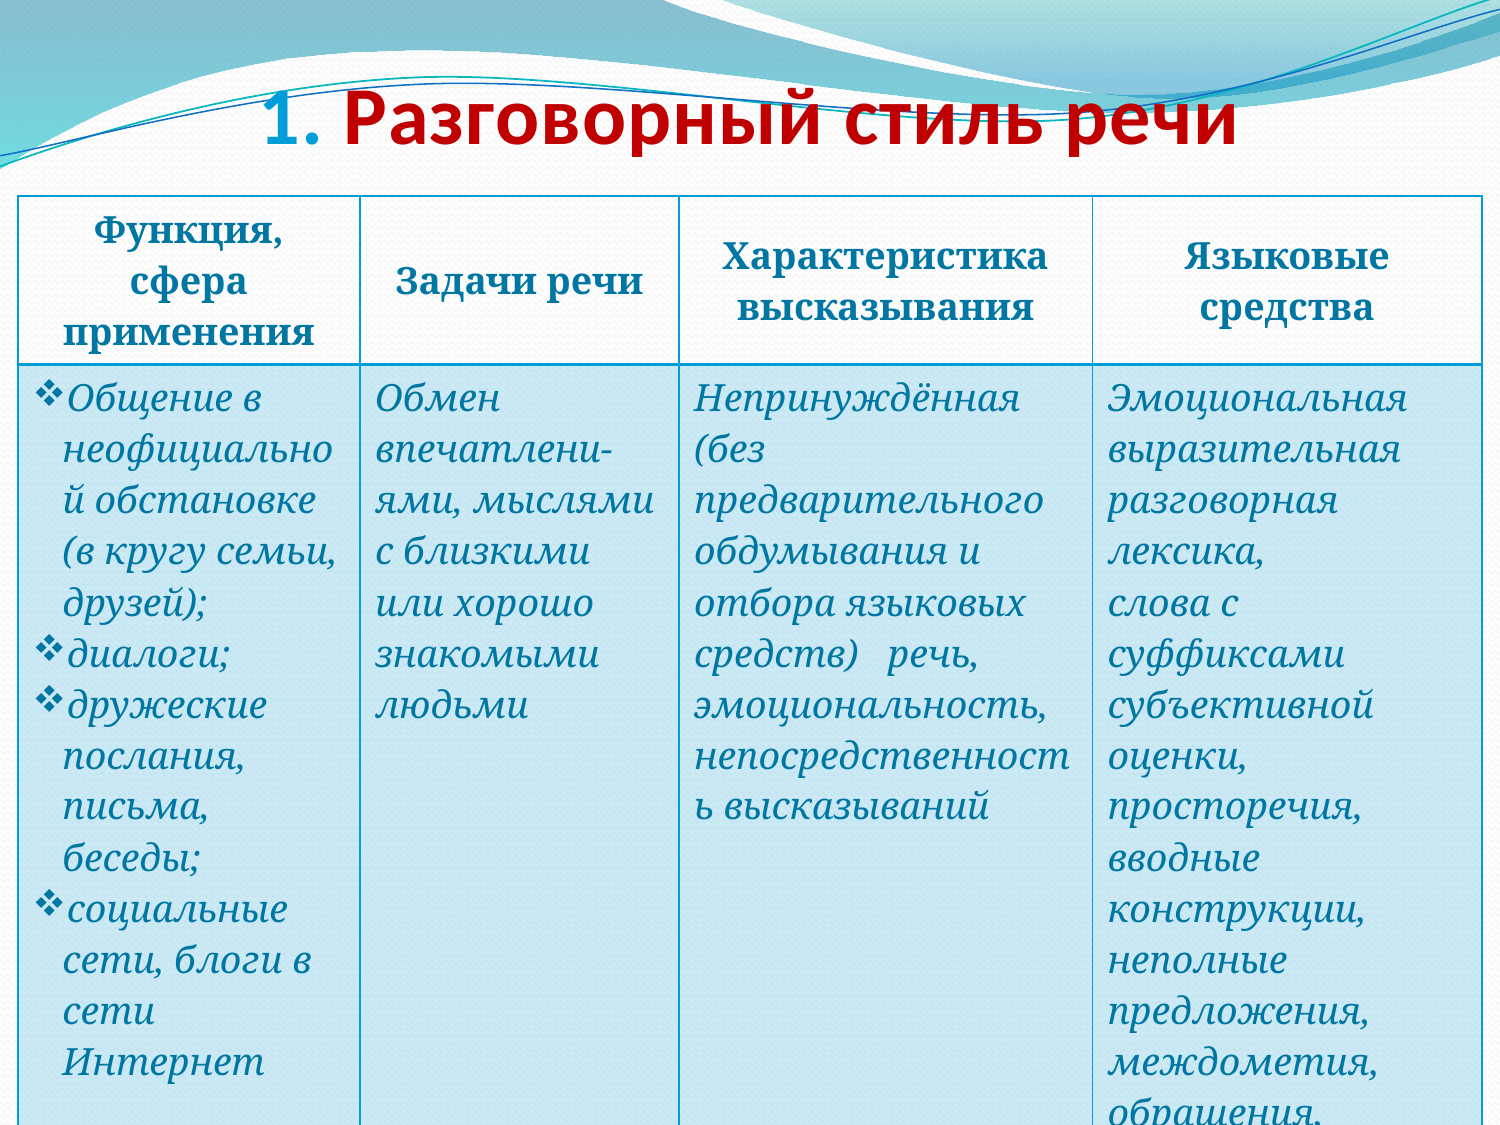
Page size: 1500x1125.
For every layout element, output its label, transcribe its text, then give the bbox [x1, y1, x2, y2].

table_cell Непринуждённая (без предварительного обдумывания и отбора языковых средств) речь, эмоциональность, непосредственность высказываний [680, 366, 1092, 1125]
table_header Характеристика высказывания [680, 197, 1092, 363]
table_cell Общение в неофициальной обстановке (в кругу семьи, друзей); диалоги; дружеские послания, письма, беседы; социальные сети, блоги в сети Интернет [19, 366, 359, 1125]
table_header Языковые средства [1093, 197, 1481, 363]
table_header Задачи речи [361, 197, 678, 363]
title 1. Разговорный стиль речи [75, 54, 1425, 161]
table_cell Эмоциональная выразительная разговорная лексика, слова с суффиксами субъективной оценки, просторечия, вводные конструкции, неполные предложения, междометия, обращения, модальные частицы, повторы, инверсии… [1093, 366, 1481, 1125]
table_cell Обмен впечатлени-ями, мыслями с близкими или хорошо знакомыми людьми [361, 366, 678, 1125]
table_header Функция, сфера применения [19, 197, 359, 363]
